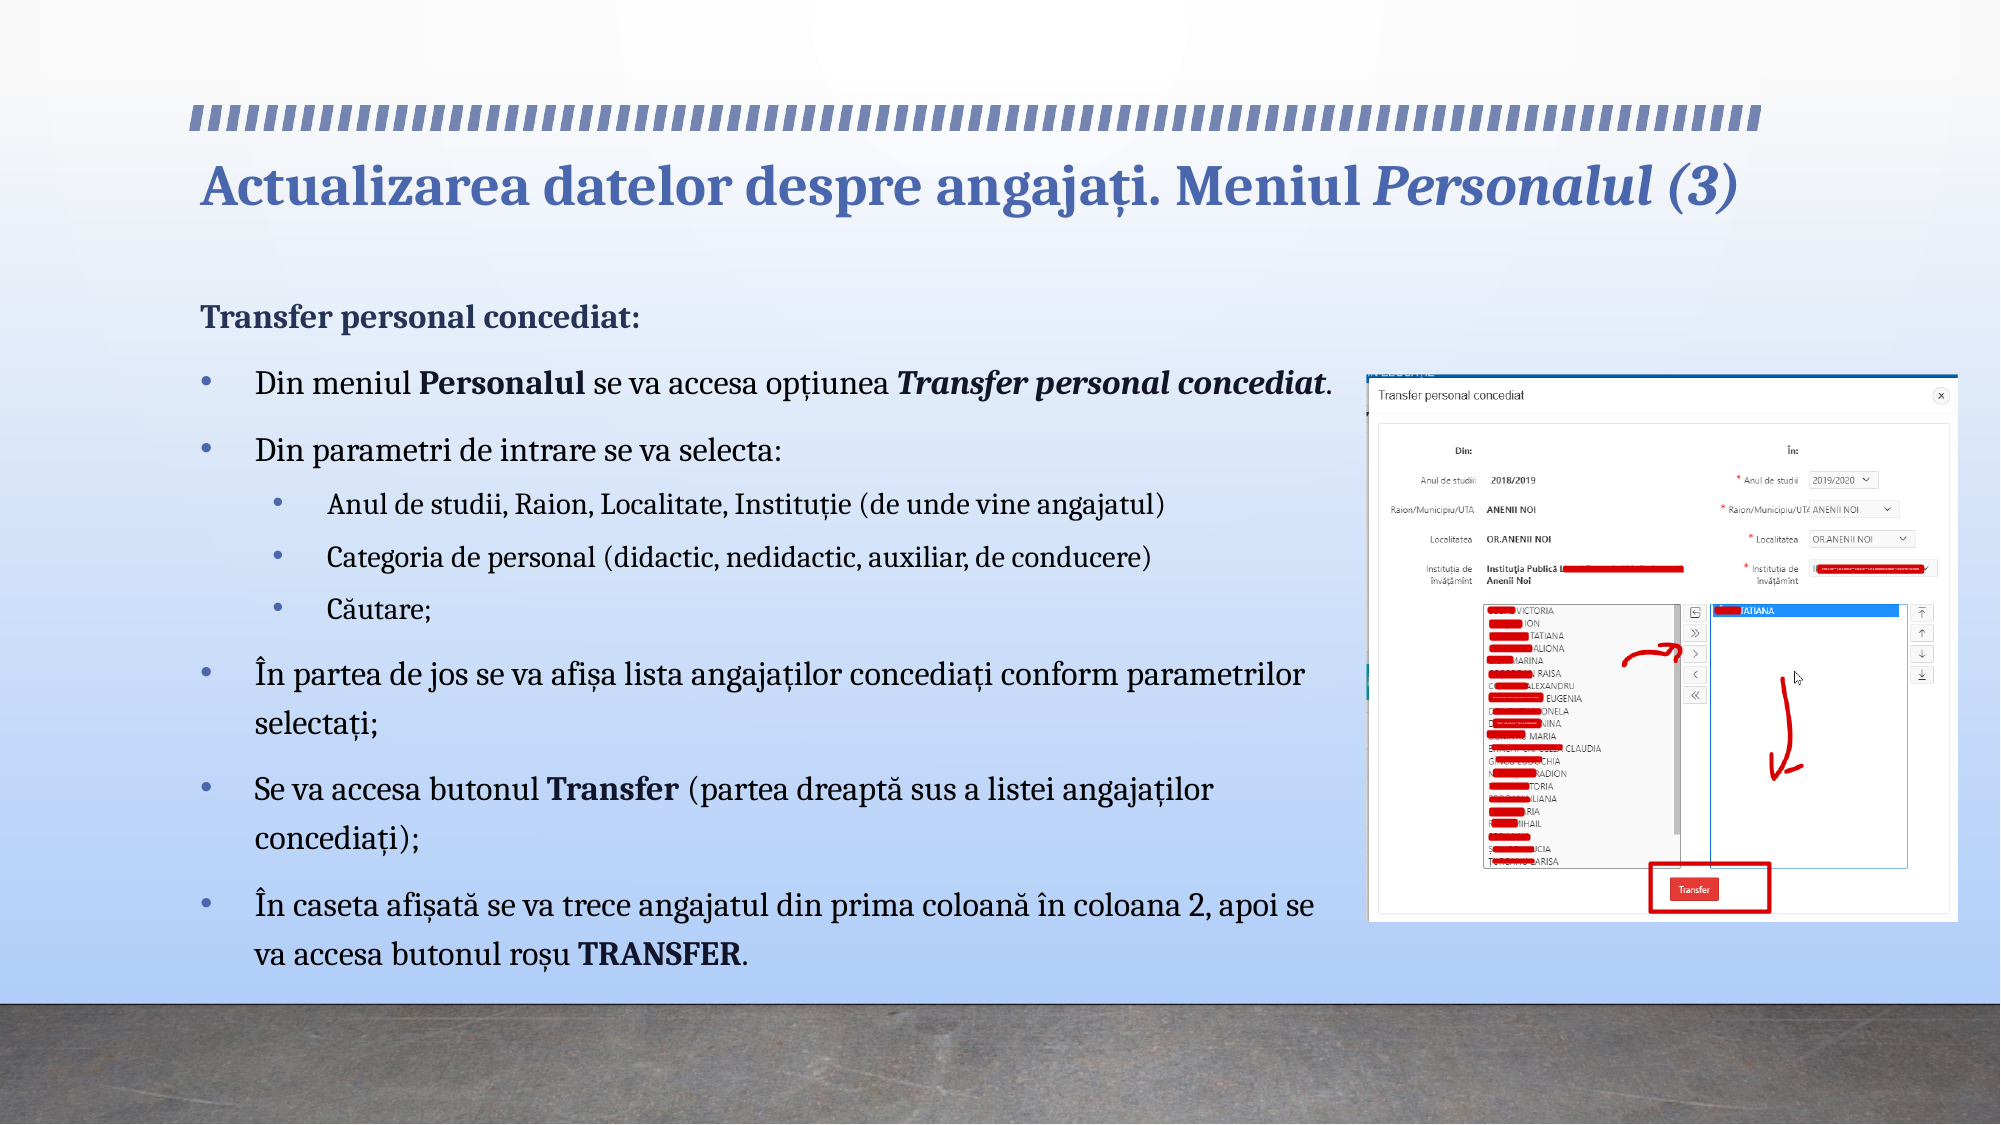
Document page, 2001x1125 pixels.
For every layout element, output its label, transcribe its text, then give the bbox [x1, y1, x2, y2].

picture [1365, 374, 1958, 923]
picture [0, 1004, 2000, 1124]
list Transfer personal concediat: Din meniul Personalul se va accesa opțiunea Transfer personal concediat. Din parametri de intrare se va selecta: Anul de studii, Raion, Localitate, Instituție (de unde vine angajatul) Categoria de personal (didactic, nedidactic, auxiliar, de conducere) Căutare; În partea de jos se va afișa lista angajaților concediați conform parametrilor selectați; Se va accesa butonul Transfer (partea dreaptă sus a listei angajaților concediați); În caseta afișată se va trece angajatul din prima coloană în coloana 2, apoi se va accesa butonul roșu TRANSFER. [185, 278, 1367, 1019]
title Actualizarea datelor despre angajați. Meniul Personalul (3) [185, 148, 1815, 258]
